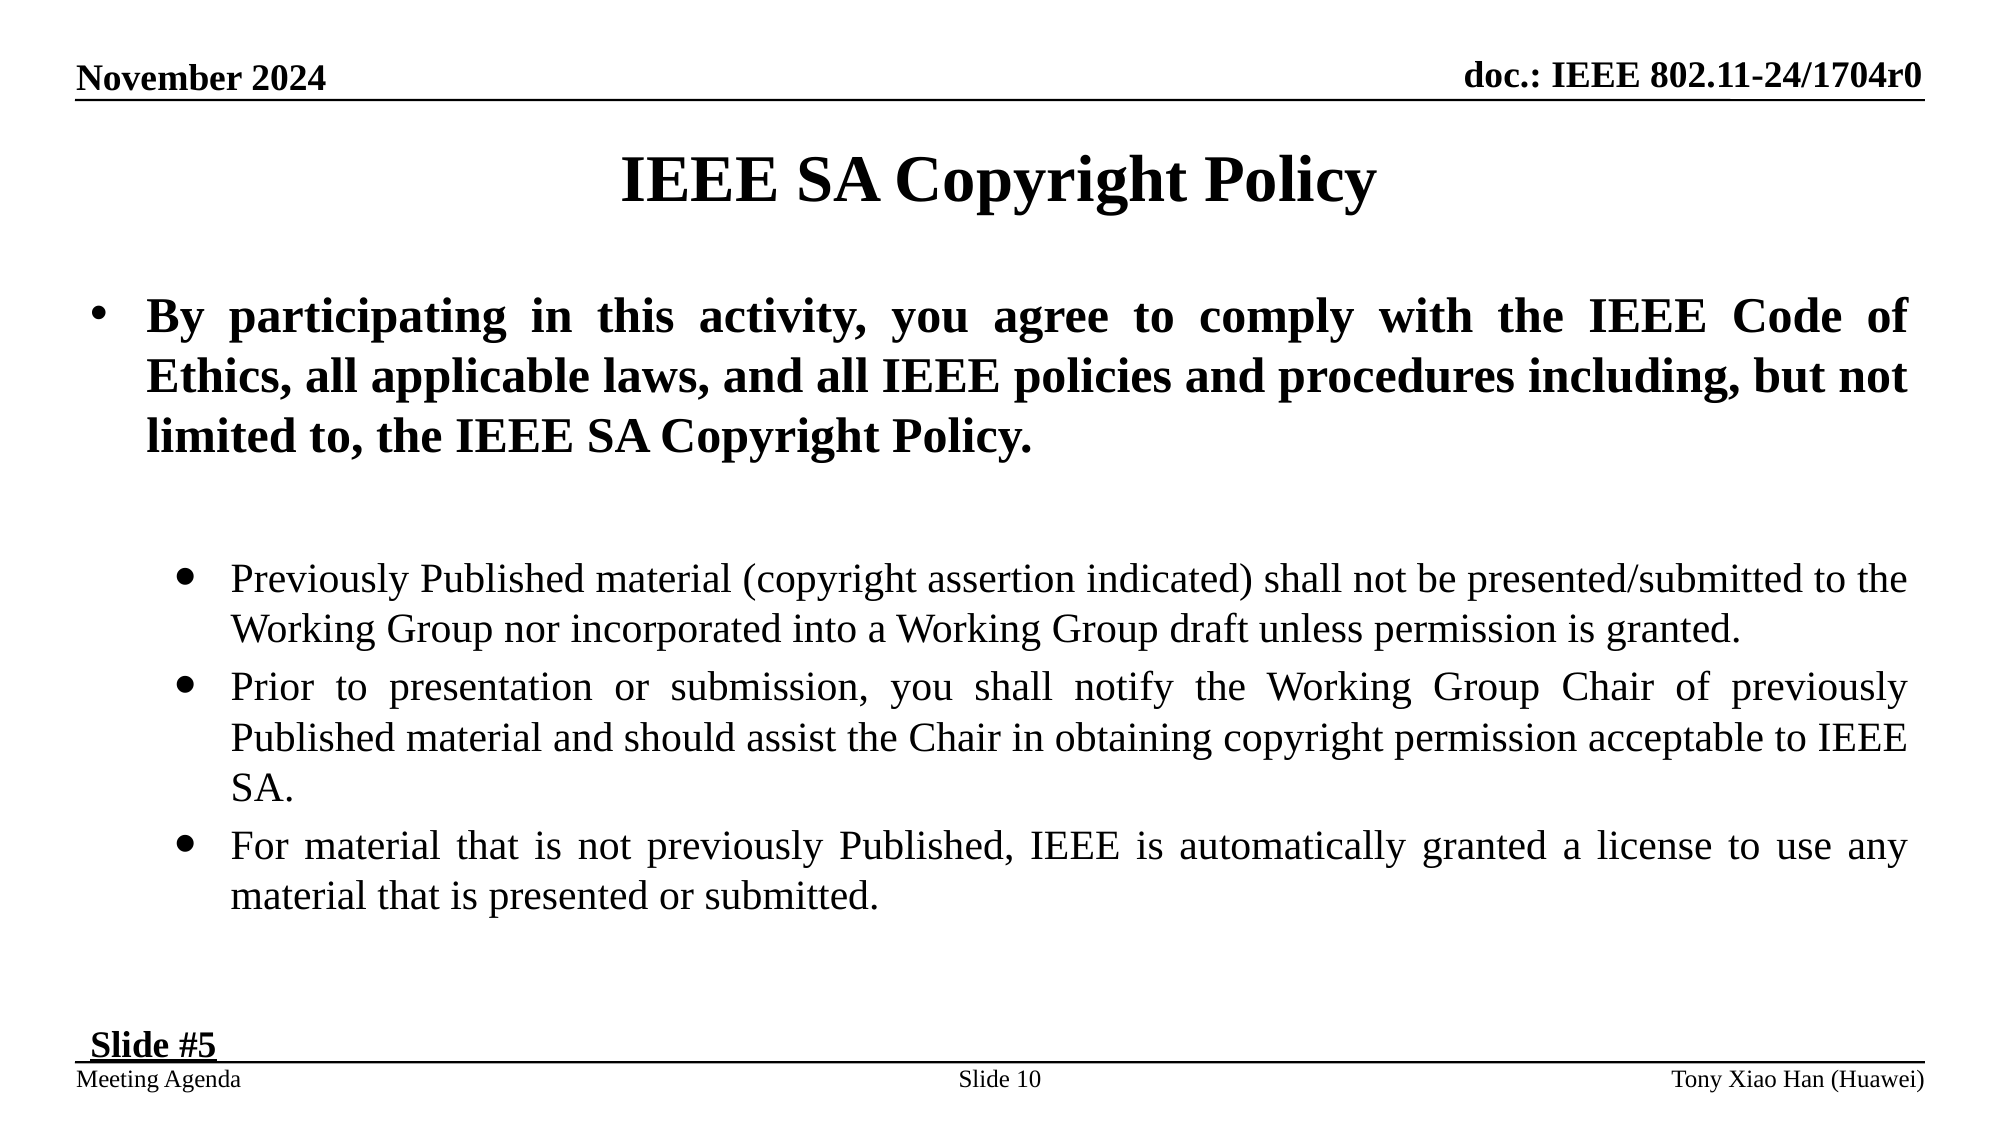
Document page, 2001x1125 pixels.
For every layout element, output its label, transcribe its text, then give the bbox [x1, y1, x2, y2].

text_box Slide #5 [75, 1012, 232, 1073]
text_box IEEE SA Copyright Policy [362, 87, 1638, 263]
list By participating in this activity, you agree to comply with the IEEE Code of Ethics, all applicable laws, and all IEEE policies and procedures including, but not limited to, the IEEE SA Copyright Policy. Previously Published material (copyright assertion indicated) shall not be presented/submitted to the Working Group nor incorporated into a Working Group draft unless permission is granted. Prior to presentation or submission, you shall notify the Working Group Chair of previously Published material and should assist the Chair in obtaining copyright permission acceptable to IEEE SA. For material that is not previously Published, IEEE is automatically granted a license to use any material that is presented or submitted. [75, 275, 1925, 1038]
